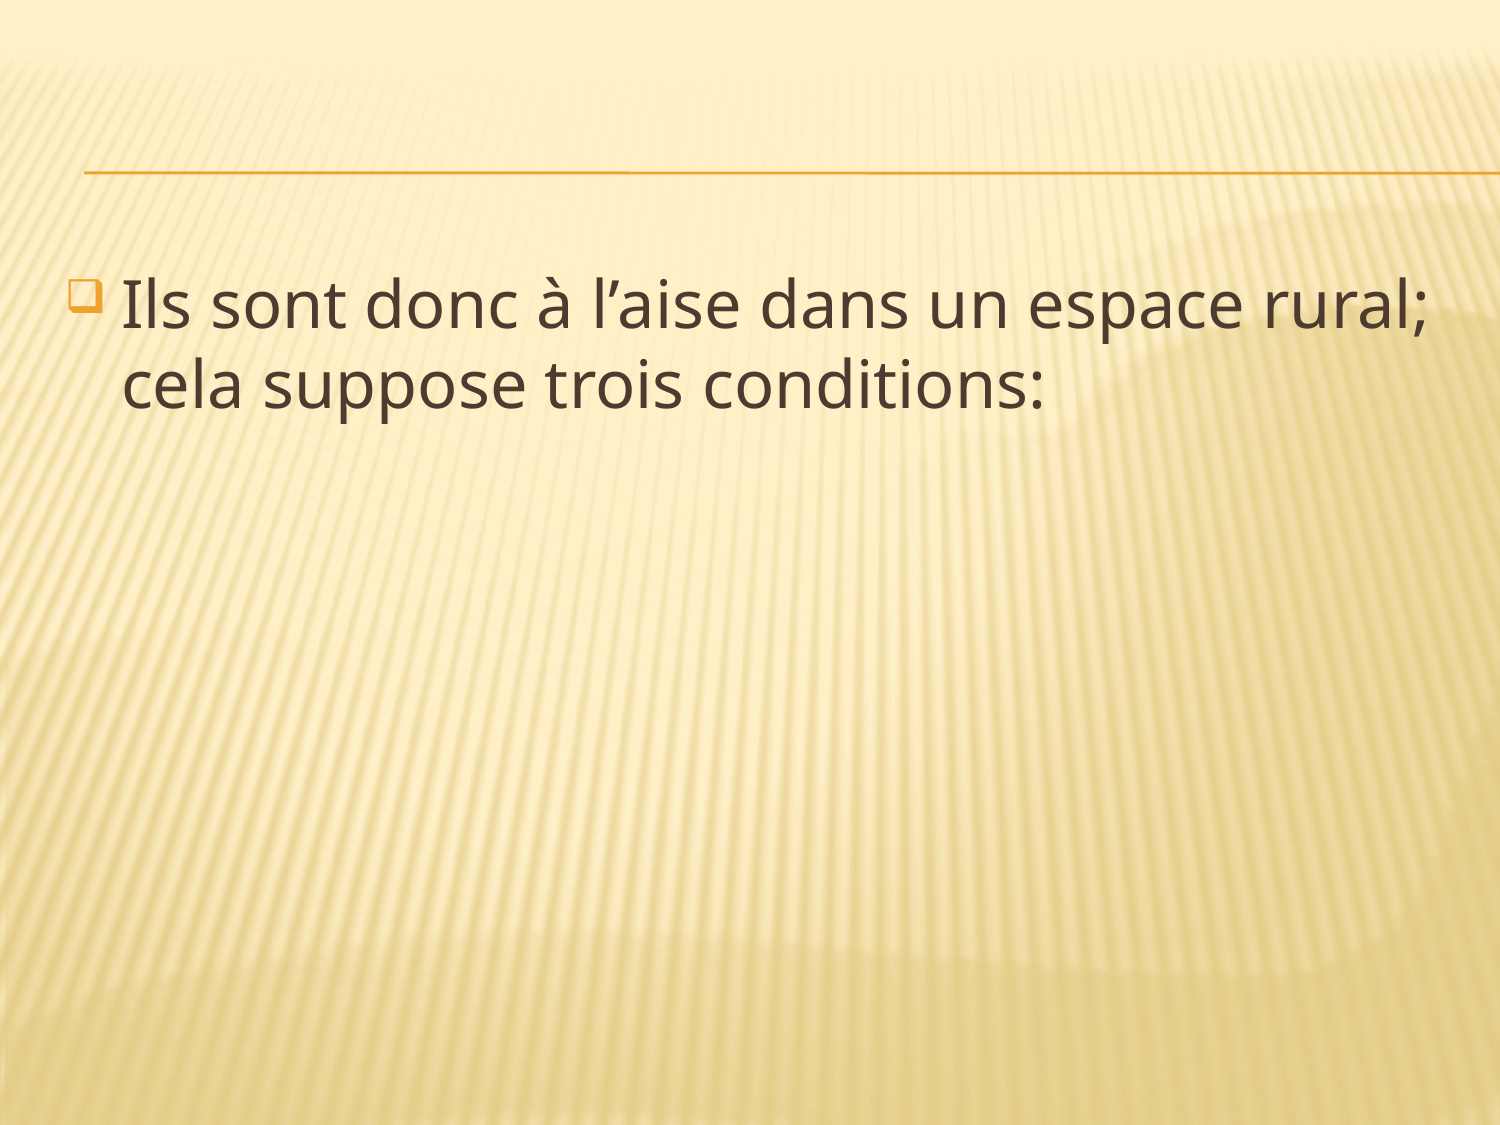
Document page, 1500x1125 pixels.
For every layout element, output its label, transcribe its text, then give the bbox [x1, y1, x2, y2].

list Ils sont donc à l’aise dans un espace rural; cela suppose trois conditions: [50, 254, 1475, 998]
